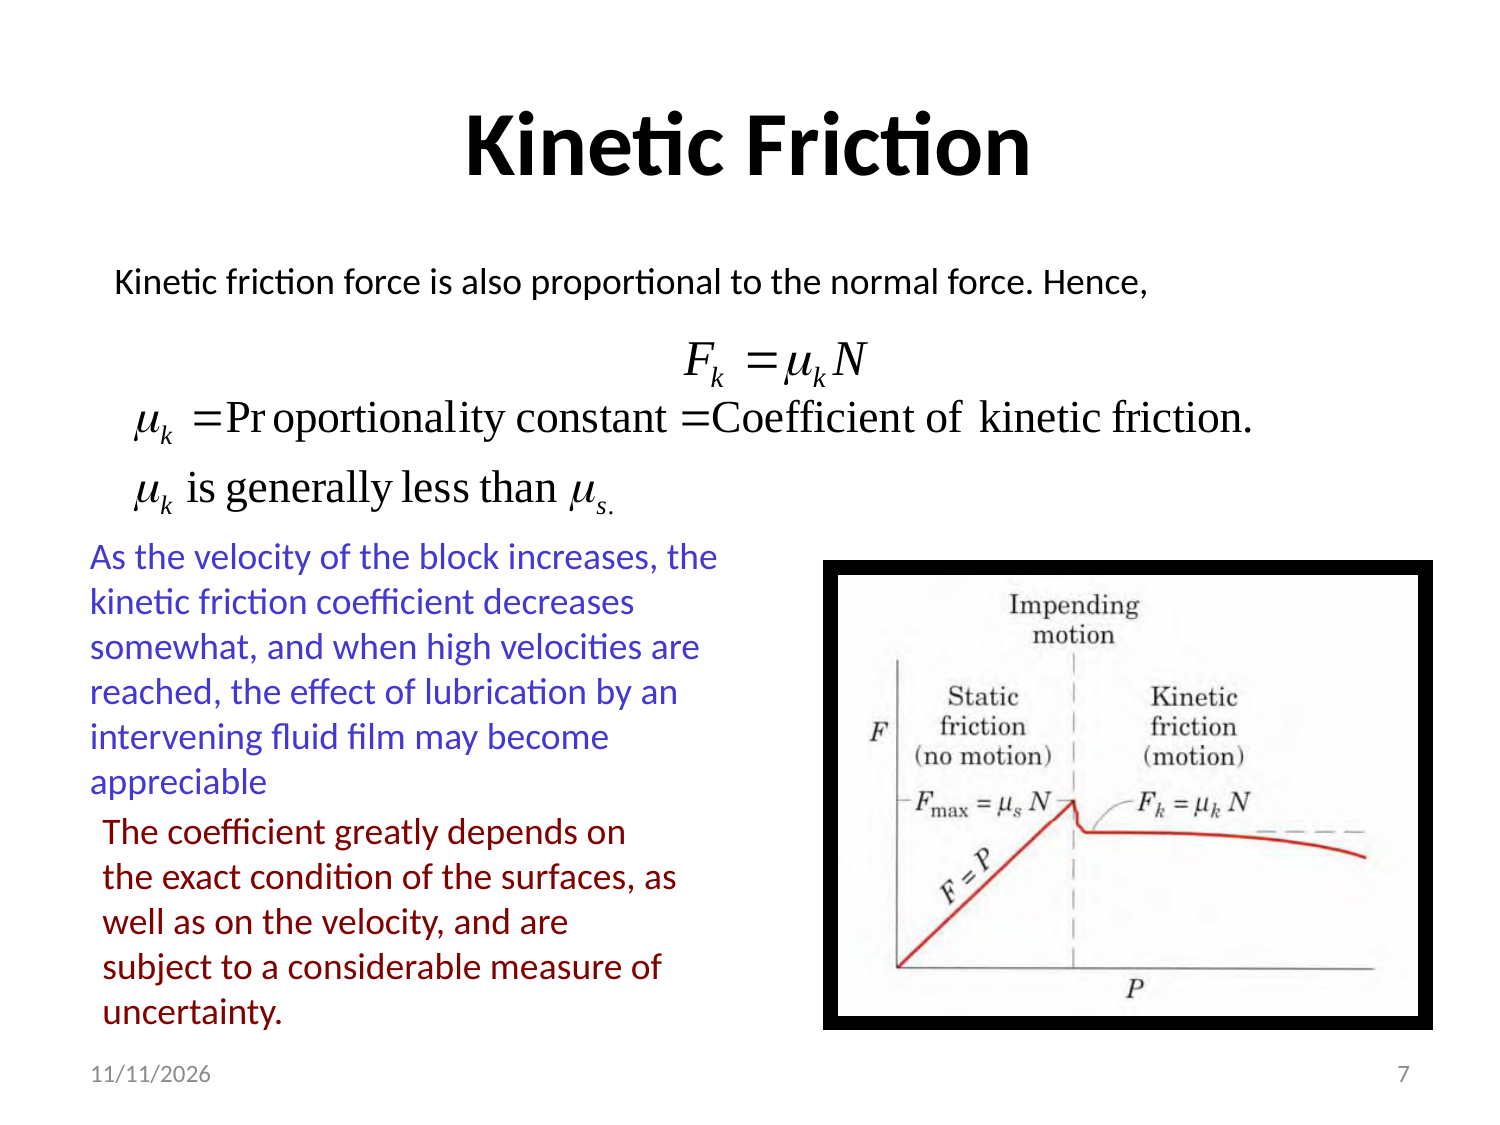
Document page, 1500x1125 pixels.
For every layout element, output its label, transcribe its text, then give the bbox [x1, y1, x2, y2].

picture [837, 574, 1419, 1016]
text_box As the velocity of the block increases, the kinetic friction coefficient decreases somewhat, and when high velocities are reached, the effect of lubrication by an intervening fluid film may become appreciable [74, 524, 738, 810]
text_box The coefficient greatly depends on the exact condition of the surfaces, as well as on the velocity, and are subject to a considerable measure of uncertainty. [87, 799, 700, 1040]
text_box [674, 324, 879, 385]
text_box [124, 387, 1260, 526]
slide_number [75, 1042, 425, 1103]
title Kinetic Friction [75, 45, 1425, 233]
slide_number 7 [1074, 1042, 1425, 1103]
text_box Kinetic friction force is also proportional to the normal force. Hence, [99, 249, 1363, 310]
